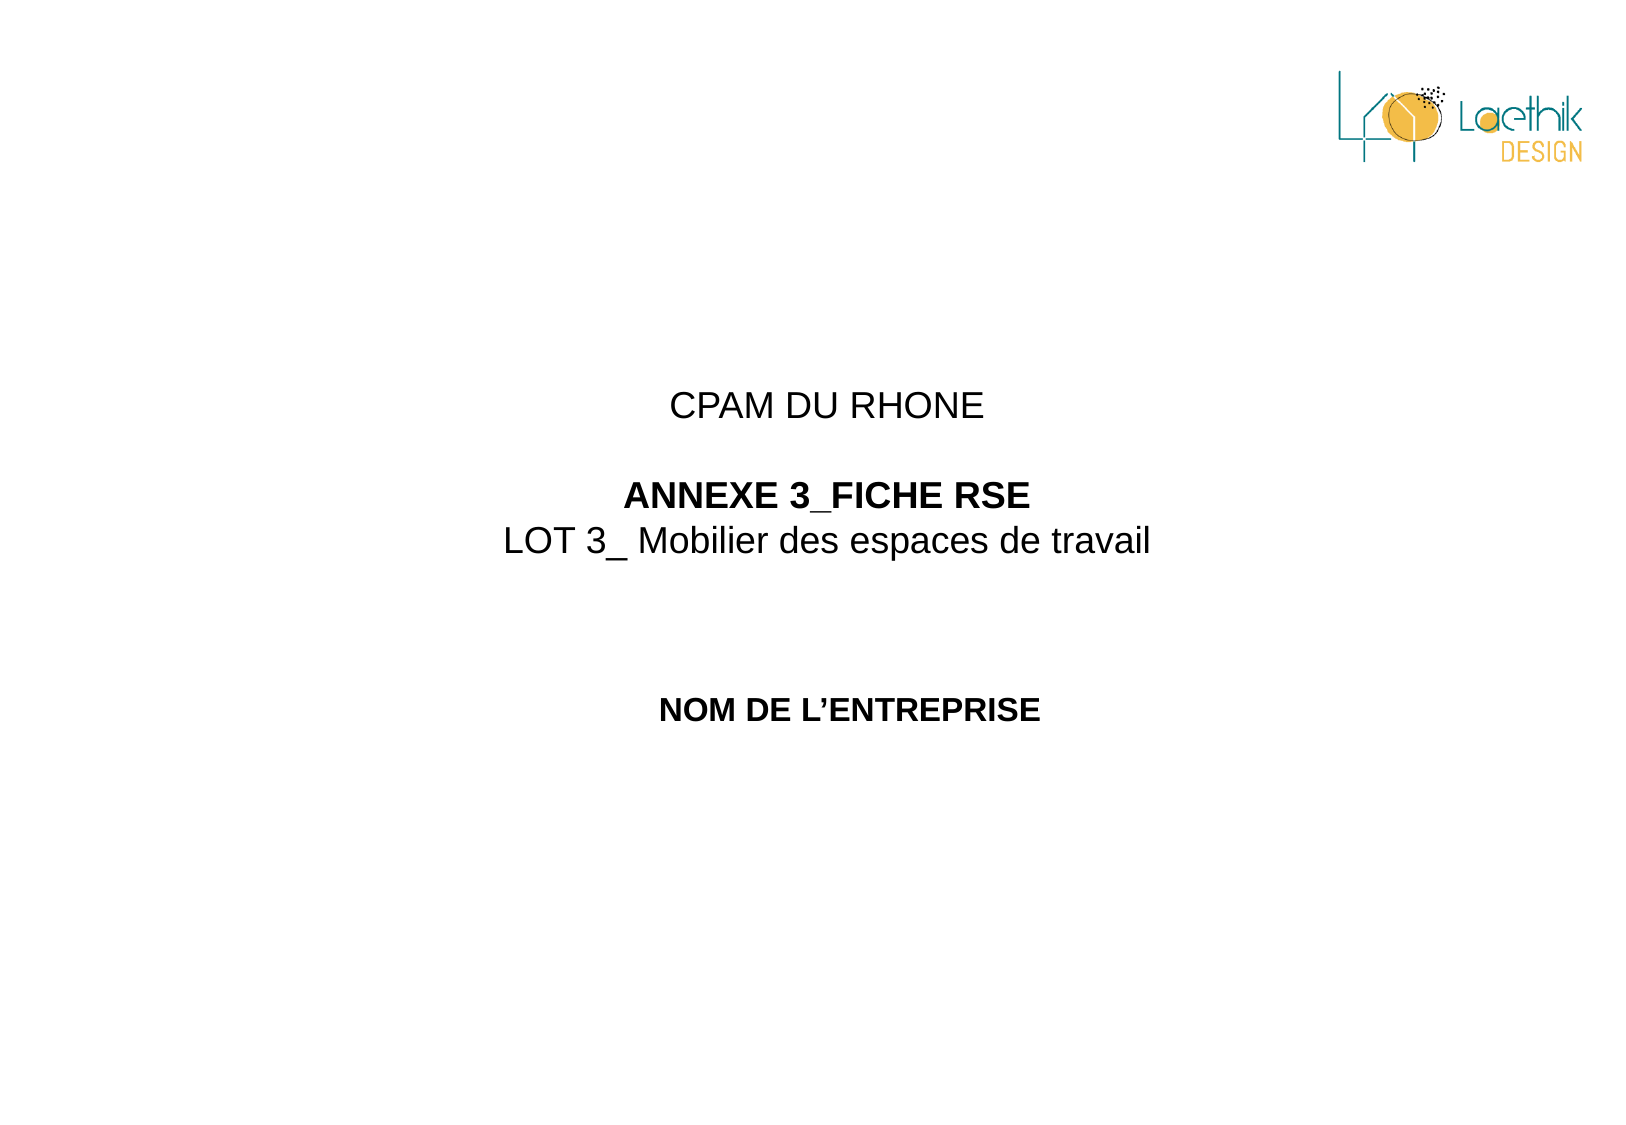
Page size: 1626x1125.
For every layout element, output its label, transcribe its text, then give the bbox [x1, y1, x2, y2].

text_box CPAM DU RHONE ANNEXE 3_FICHE RSE LOT 3_ Mobilier des espaces de travail [53, 336, 1601, 562]
text_box NOM DE L’ENTREPRISE [658, 680, 1451, 763]
picture [1320, 51, 1600, 179]
